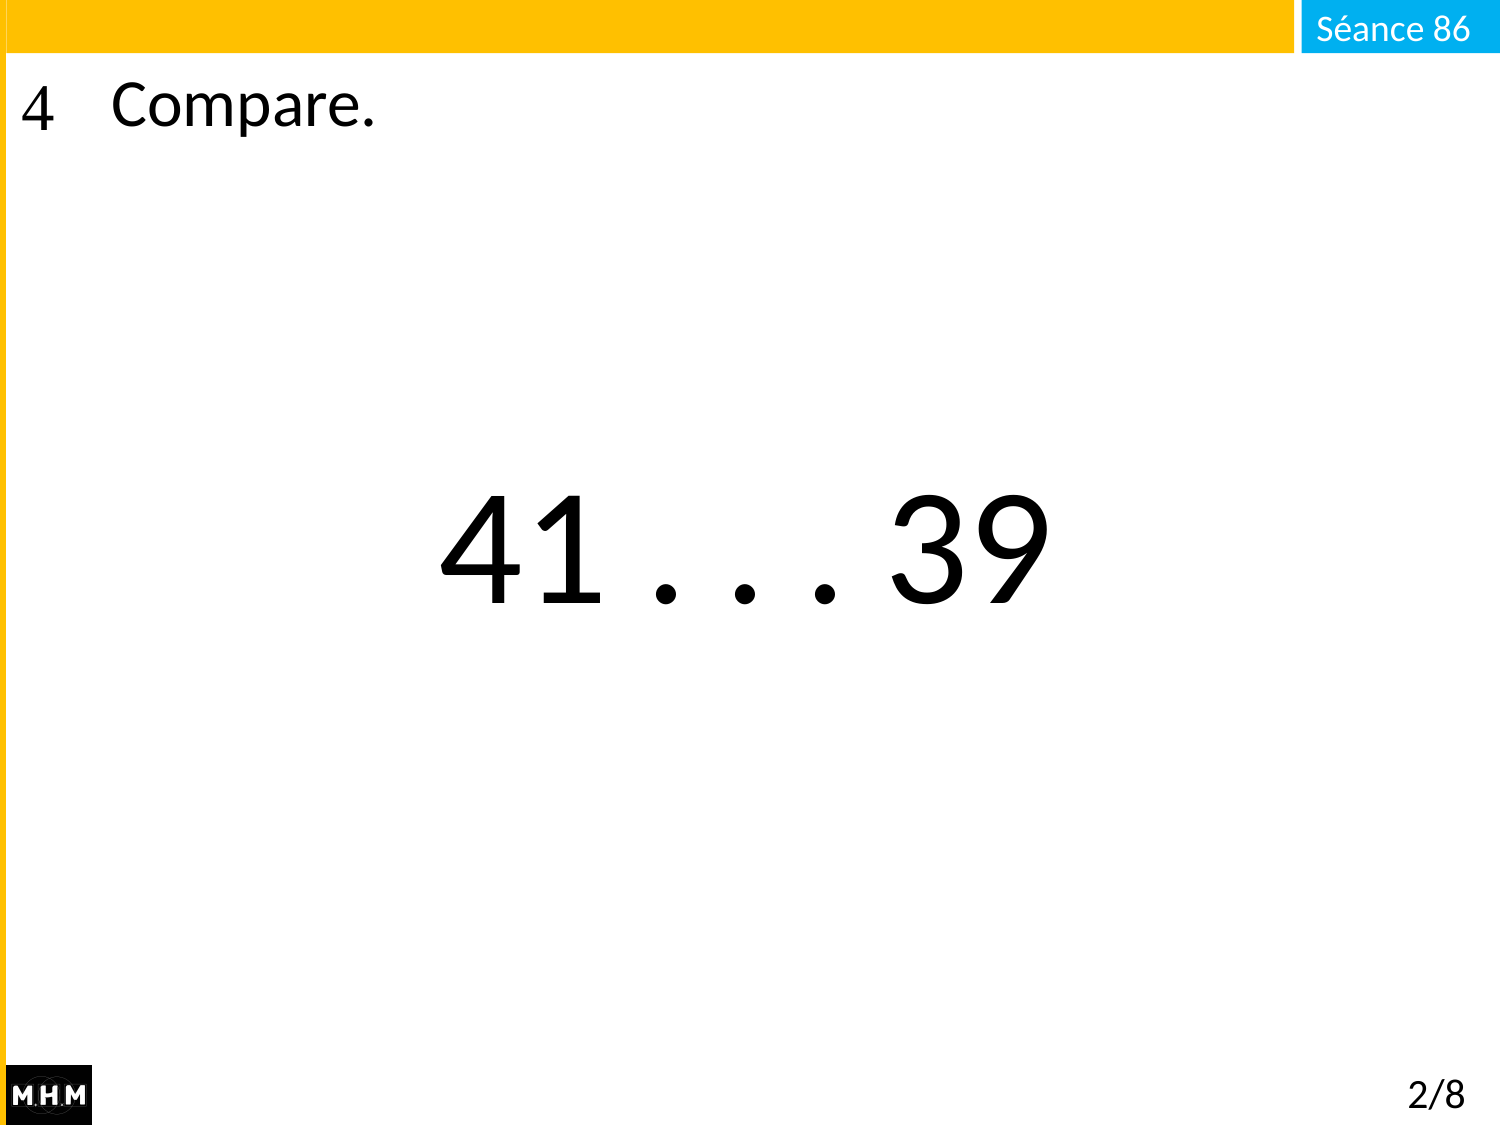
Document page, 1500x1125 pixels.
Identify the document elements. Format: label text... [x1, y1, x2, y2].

picture [6, 1065, 92, 1125]
text_box 41 . . . 39 [424, 429, 1101, 645]
title Compare. [96, 60, 1391, 149]
list 2/8 [1373, 1064, 1500, 1125]
